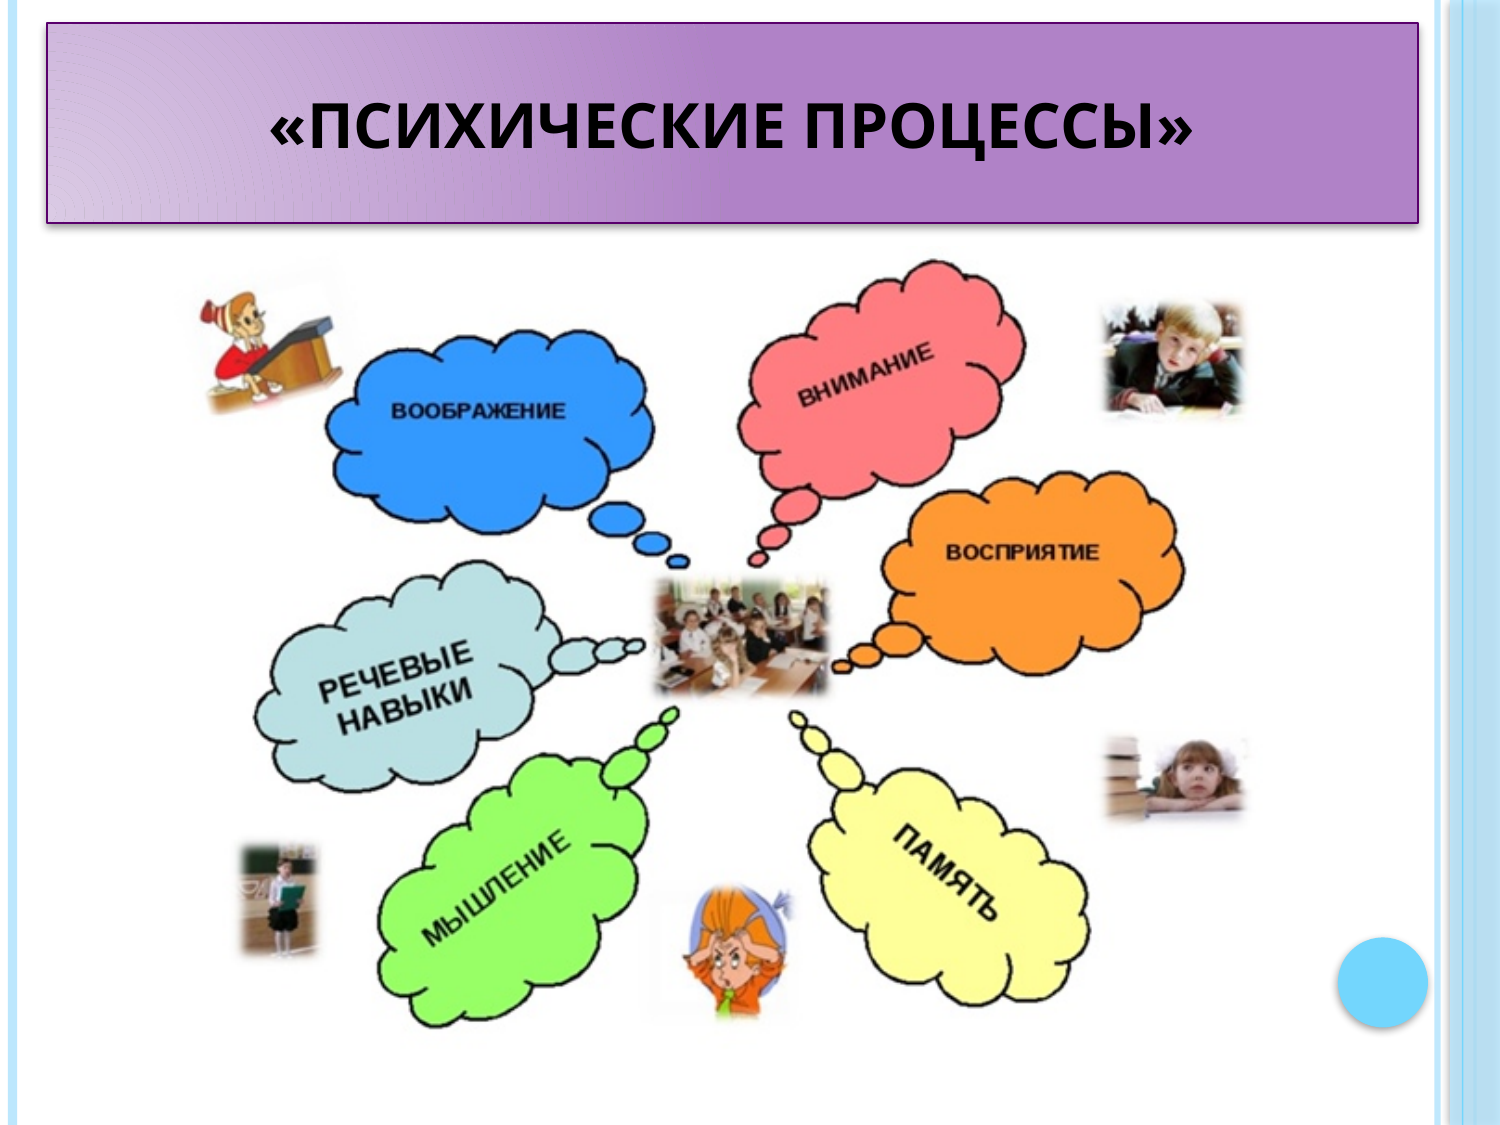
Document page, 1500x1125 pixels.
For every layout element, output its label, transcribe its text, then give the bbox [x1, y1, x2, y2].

title «Психические процессы» [46, 22, 1419, 224]
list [163, 245, 1285, 1087]
